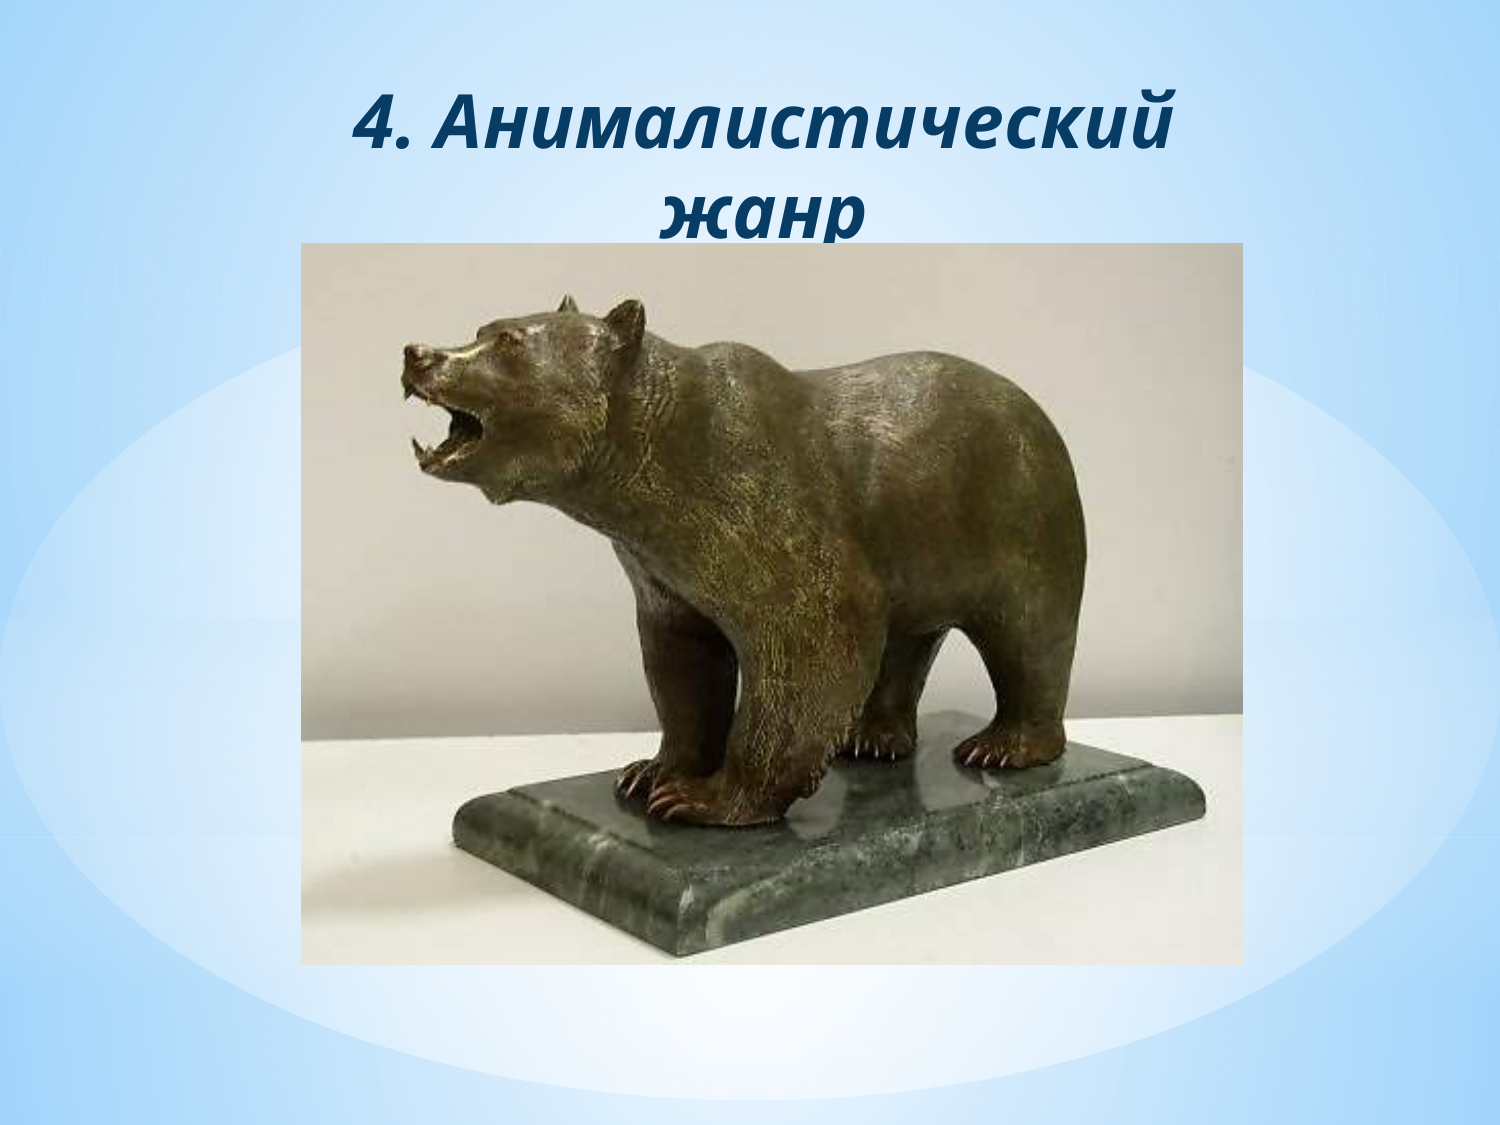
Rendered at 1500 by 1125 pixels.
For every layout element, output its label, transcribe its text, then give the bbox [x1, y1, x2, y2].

picture [300, 243, 1243, 965]
title 4. Анималистический жанр [230, 66, 1299, 254]
